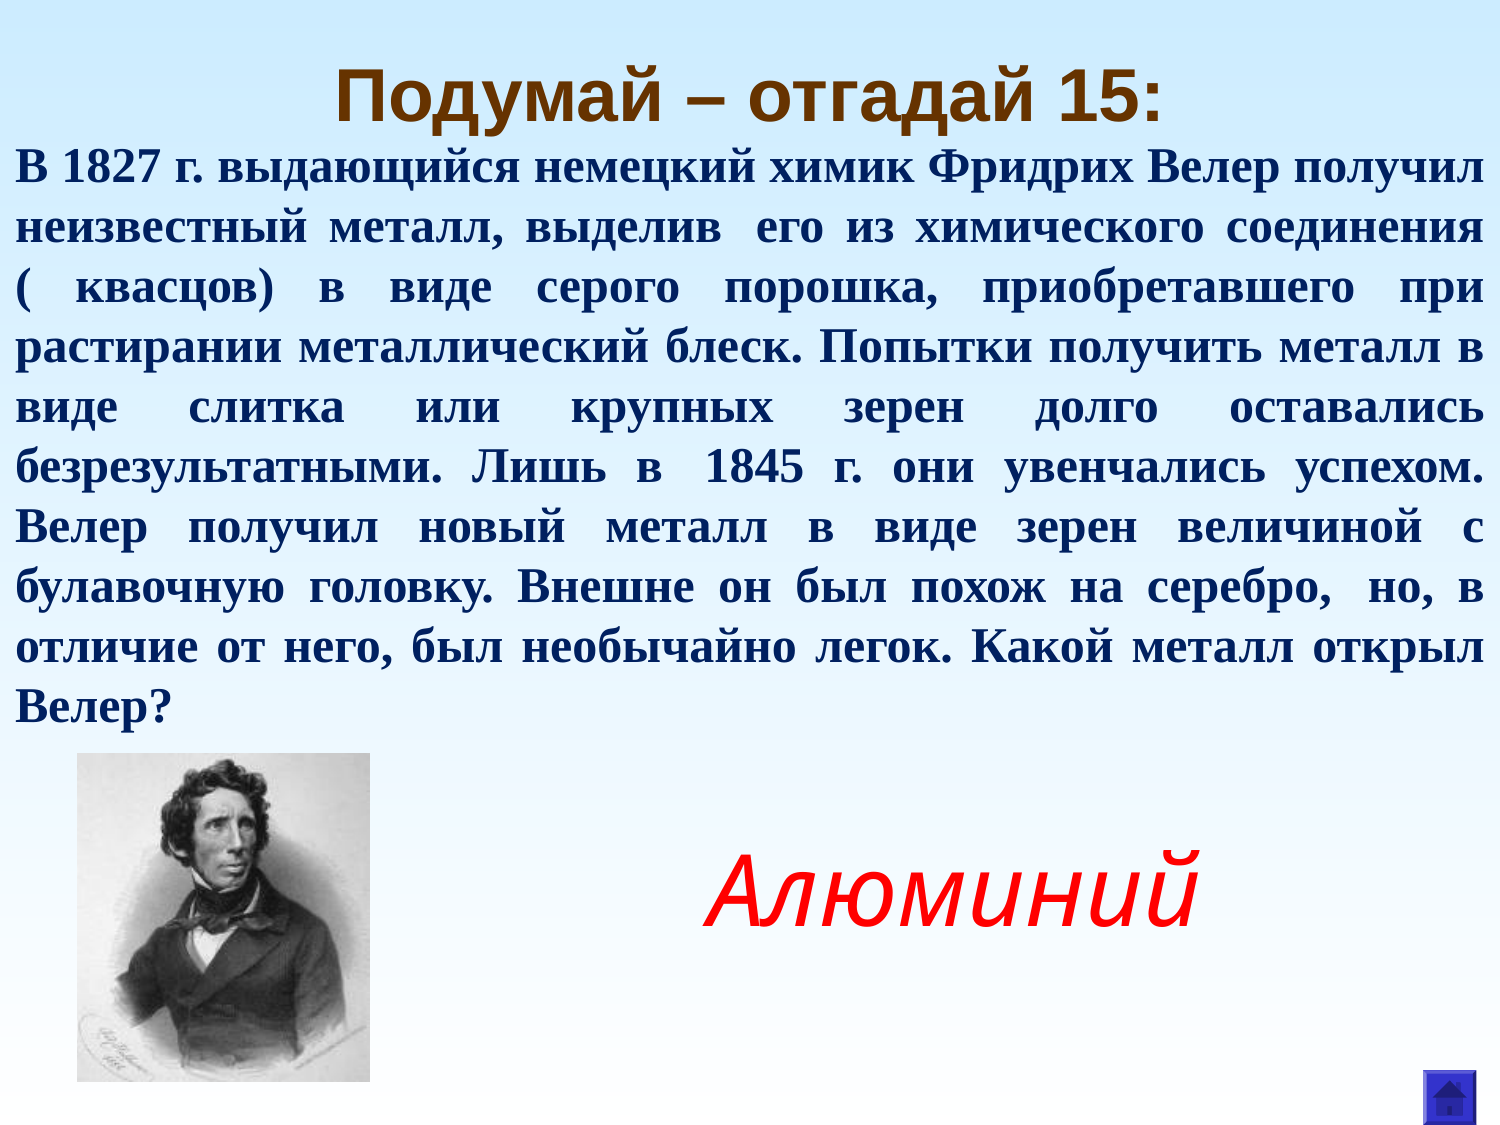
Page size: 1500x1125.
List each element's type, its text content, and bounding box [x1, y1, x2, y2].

text_box [1423, 1070, 1477, 1125]
text_box Алюминий [679, 819, 1258, 973]
list В 1827 г. выдающийся немецкий химик Фридрих Велер получил неизвестный металл, выделив его из химического соединения ( квасцов) в виде серого порошка, приобретавшего при растирании металлический блеск. Попытки получить металл в виде слитка или крупных зерен долго оставались безрезультатными. Лишь в 1845 г. они увенчались успехом. Велер получил новый металл в виде зерен величиной с булавочную головку. Внешне он был похож на серебро, но, в отличие от него, был необычайно легок. Какой металл открыл Велер? [0, 125, 1500, 752]
picture [77, 753, 370, 1082]
title Подумай – отгадай 15: [77, 57, 1424, 125]
